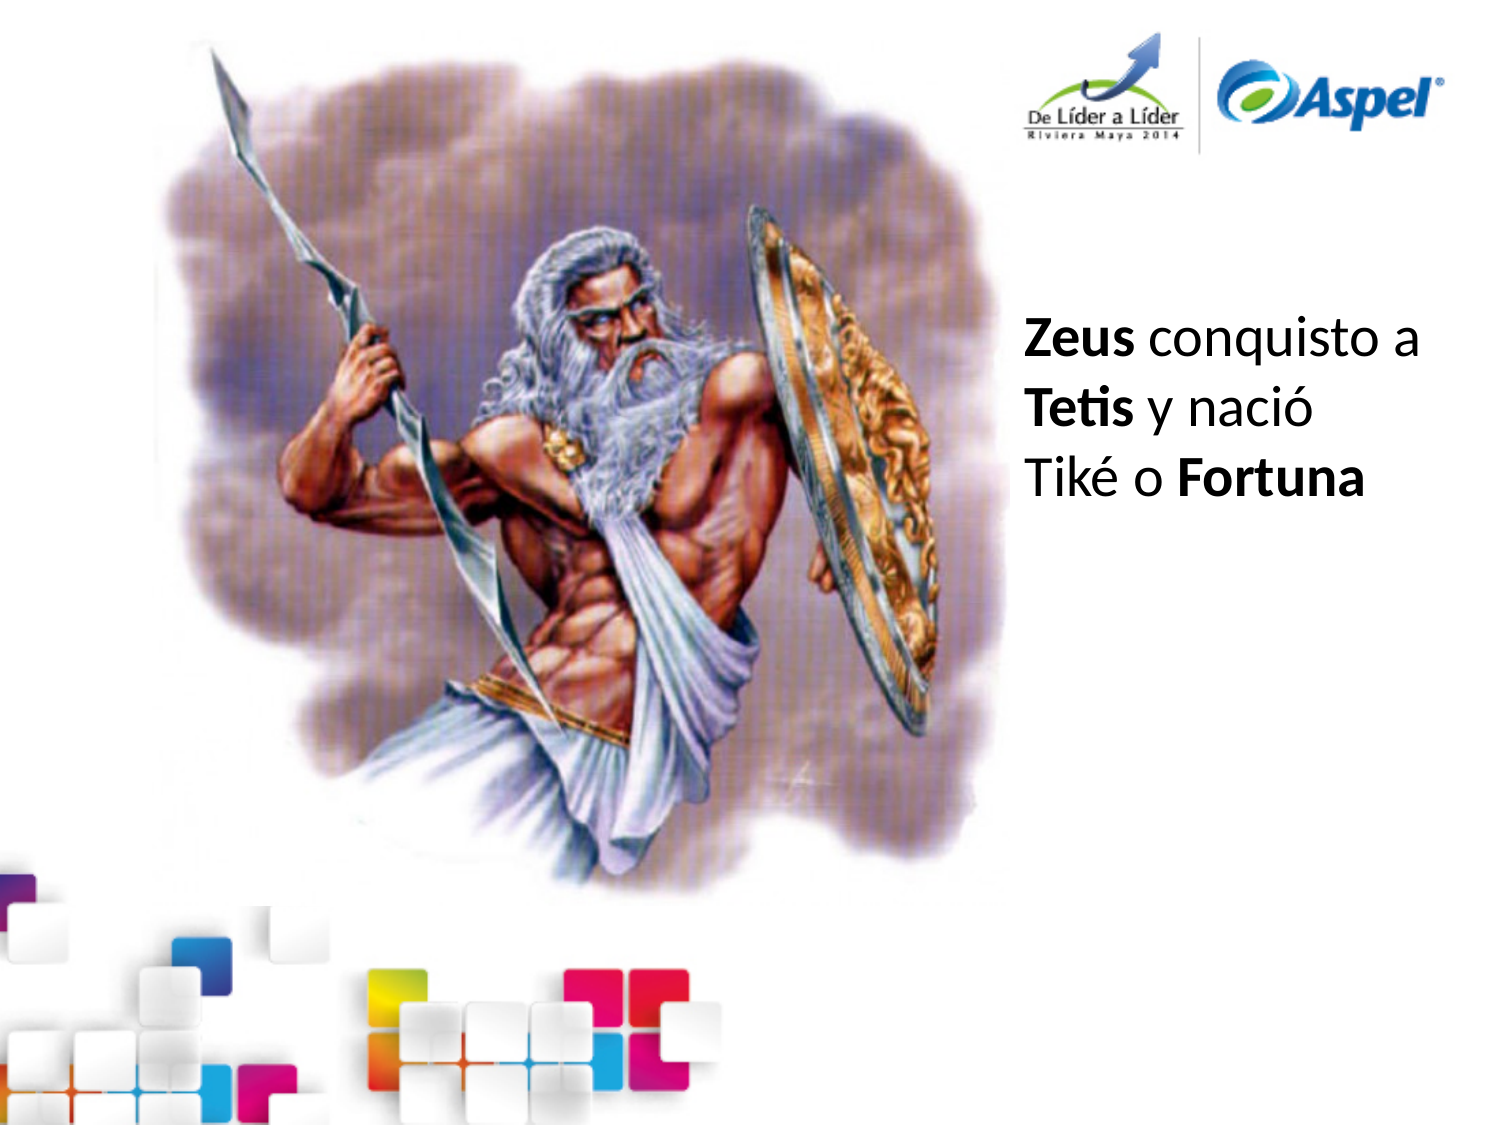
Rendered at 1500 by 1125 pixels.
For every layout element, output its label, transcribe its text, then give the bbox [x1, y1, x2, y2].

text_box Zeus conquisto a Tetis y nació Tiké o Fortuna [1016, 290, 1447, 516]
picture [0, 0, 1500, 1125]
